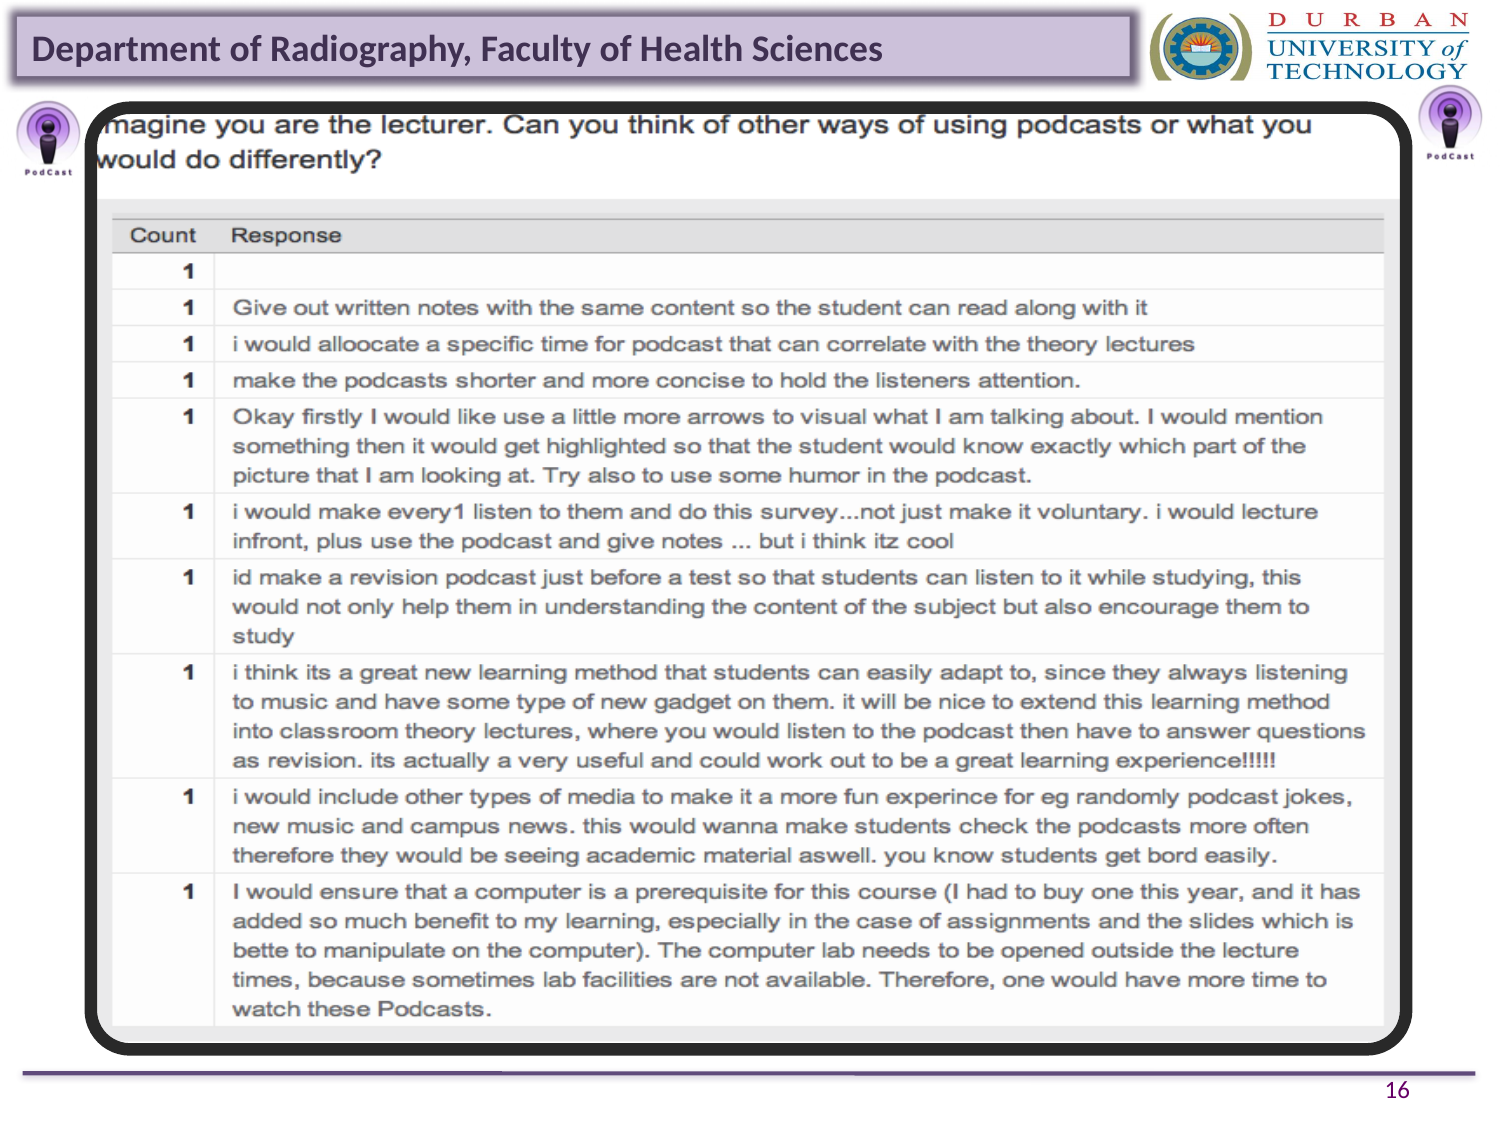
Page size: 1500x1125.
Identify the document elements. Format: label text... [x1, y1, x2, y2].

slide_number 16 [1074, 1058, 1425, 1119]
picture [0, 12, 1500, 1050]
